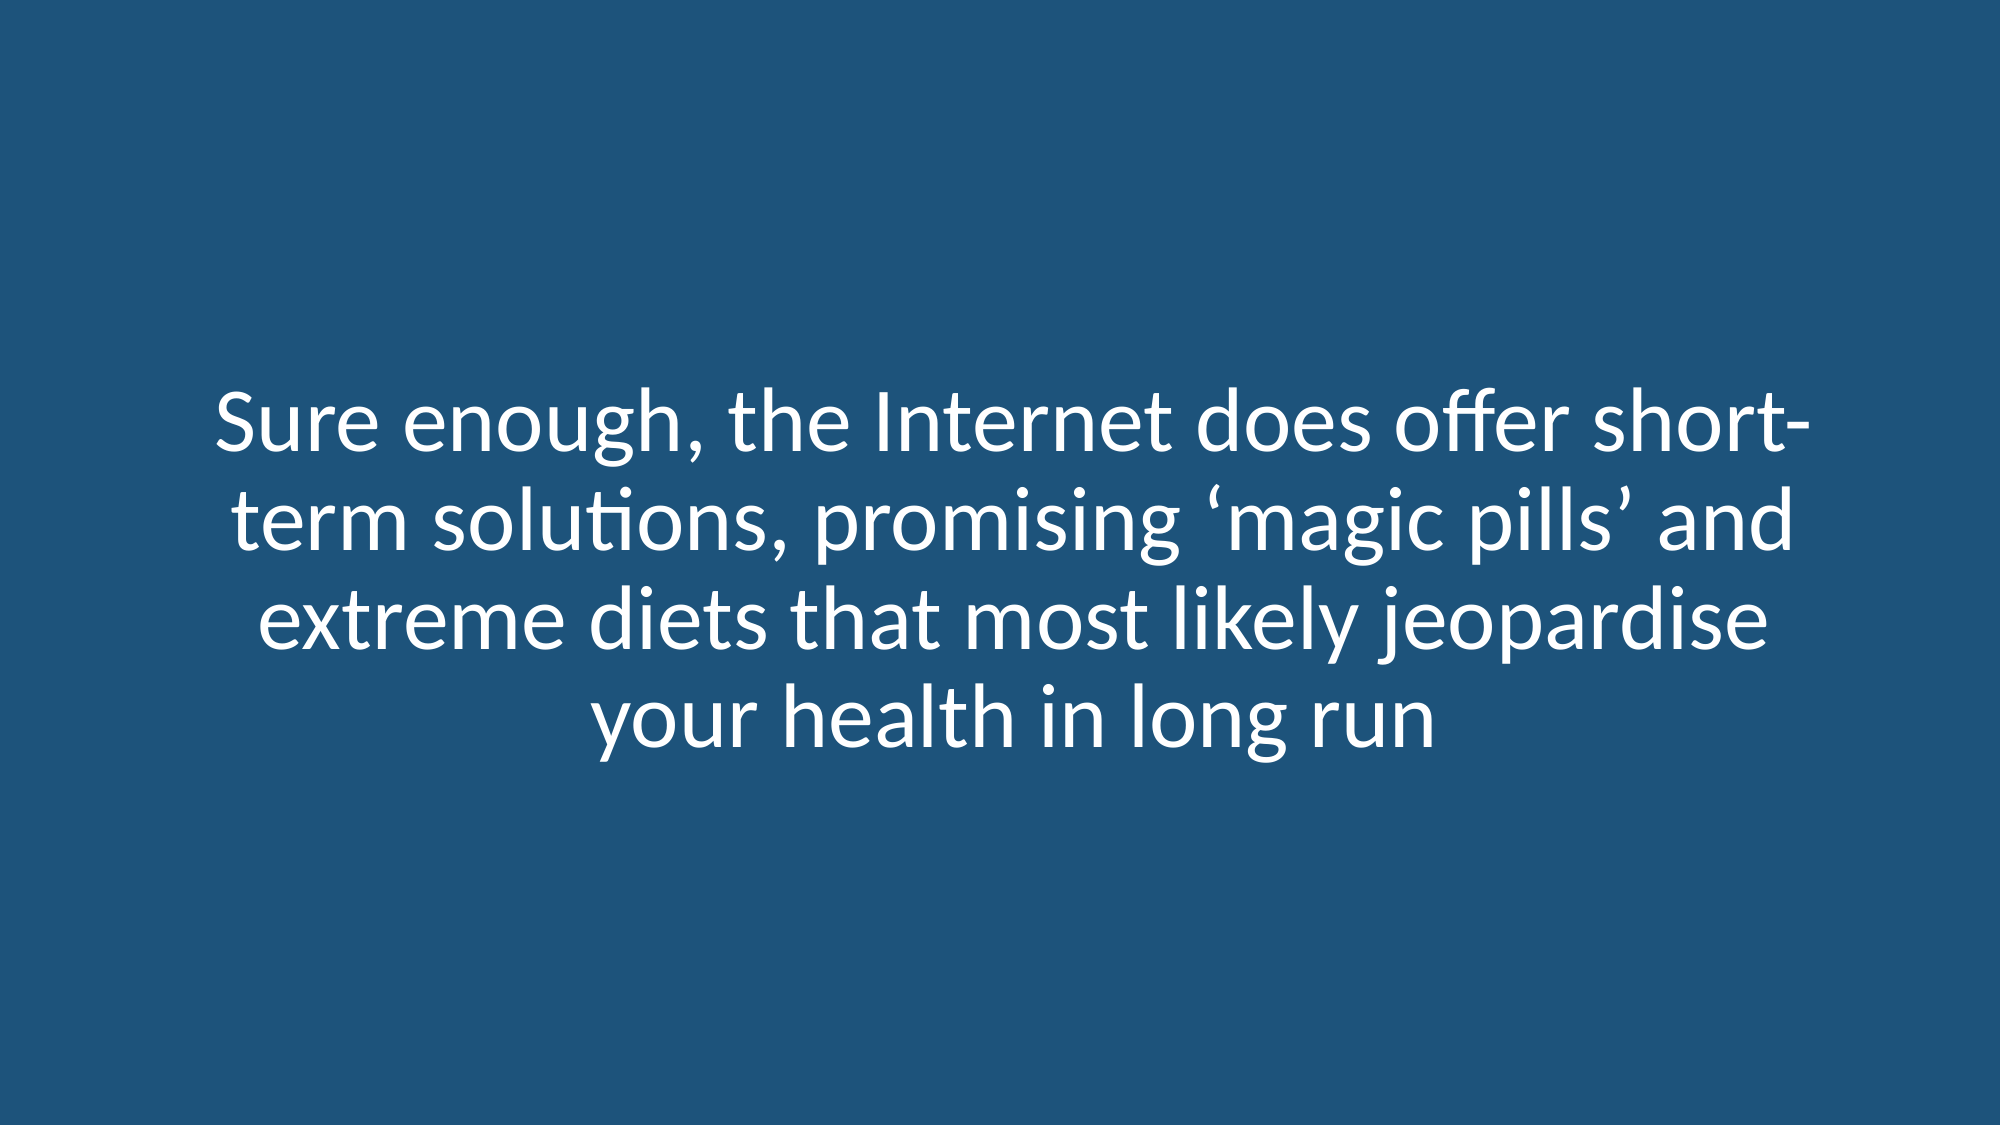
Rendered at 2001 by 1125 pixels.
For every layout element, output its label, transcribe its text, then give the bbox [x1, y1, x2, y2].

title Sure enough, the Internet does offer short-term solutions, promising ‘magic pills’ and extreme diets that most likely jeopardise your health in long run [169, 383, 1861, 776]
